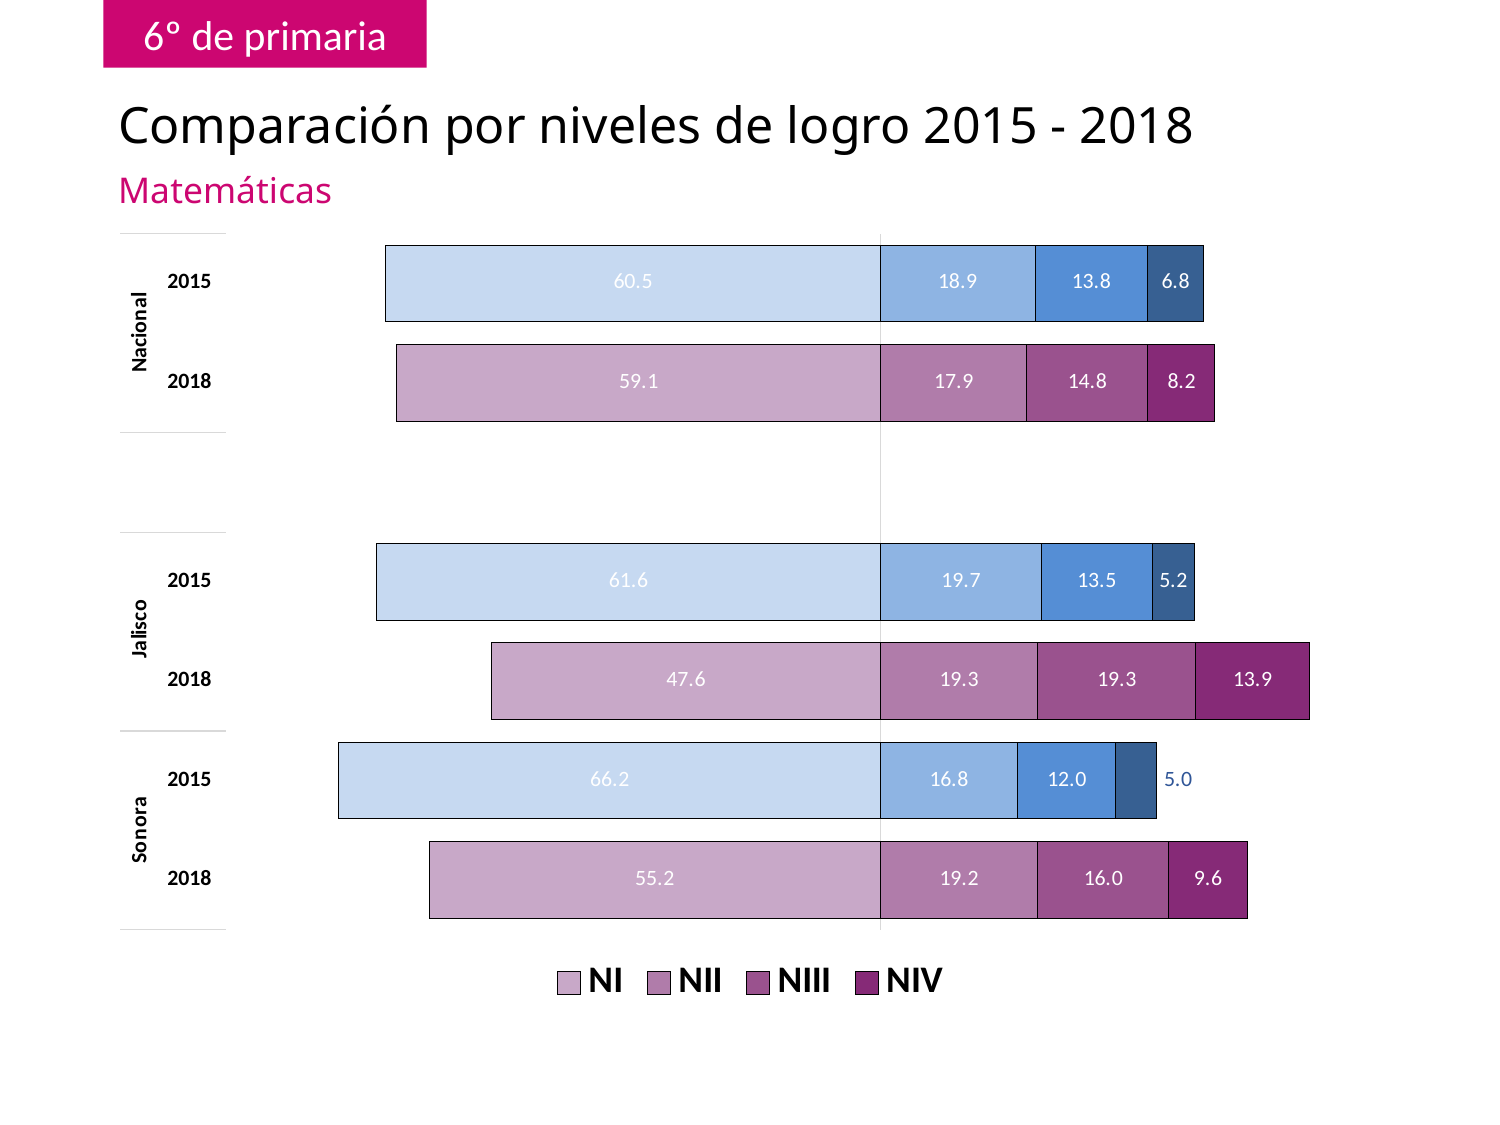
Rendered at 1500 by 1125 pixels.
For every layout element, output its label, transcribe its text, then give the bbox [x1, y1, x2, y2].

title Comparación por niveles de logro 2015 - 2018 [103, 92, 1398, 160]
chart [103, 218, 1398, 1010]
list Matemáticas [103, 160, 1398, 218]
